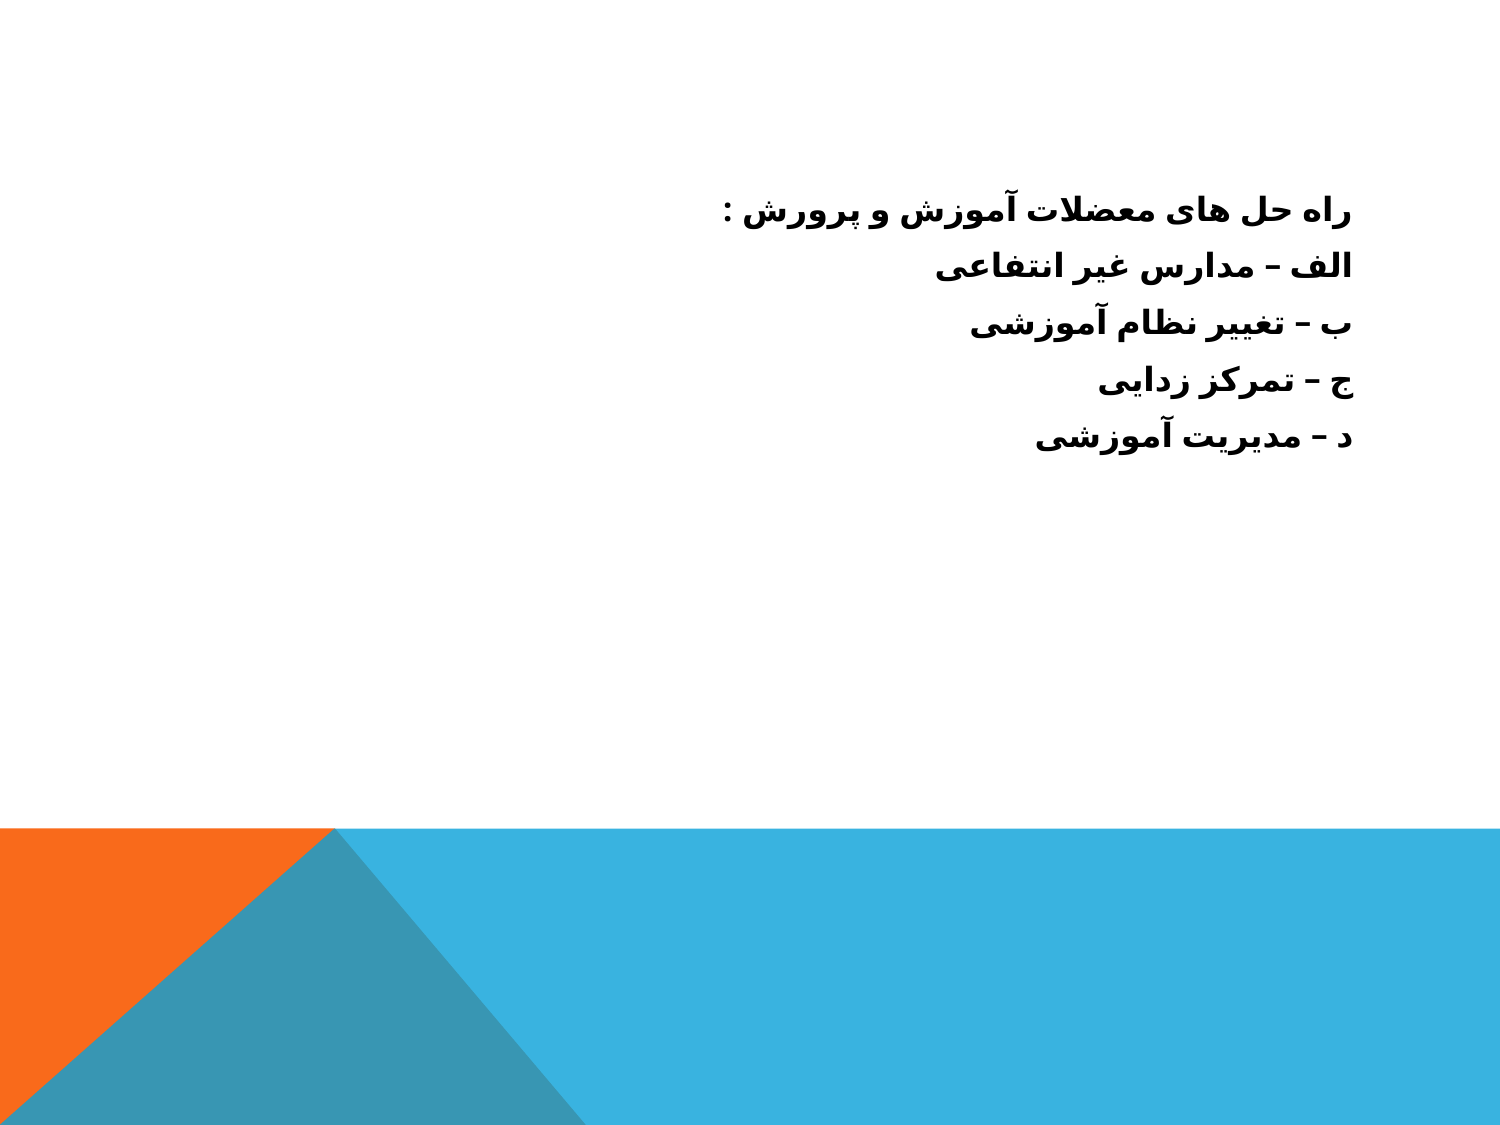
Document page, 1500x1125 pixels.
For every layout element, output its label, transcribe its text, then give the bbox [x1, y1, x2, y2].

list راه حل های معضلات آموزش و پرورش : الف – مدارس غیر انتفاعی ب – تغییر نظام آموزشی ج – تمرکز زدایی د – مدیریت آموزشی [135, 180, 1369, 768]
